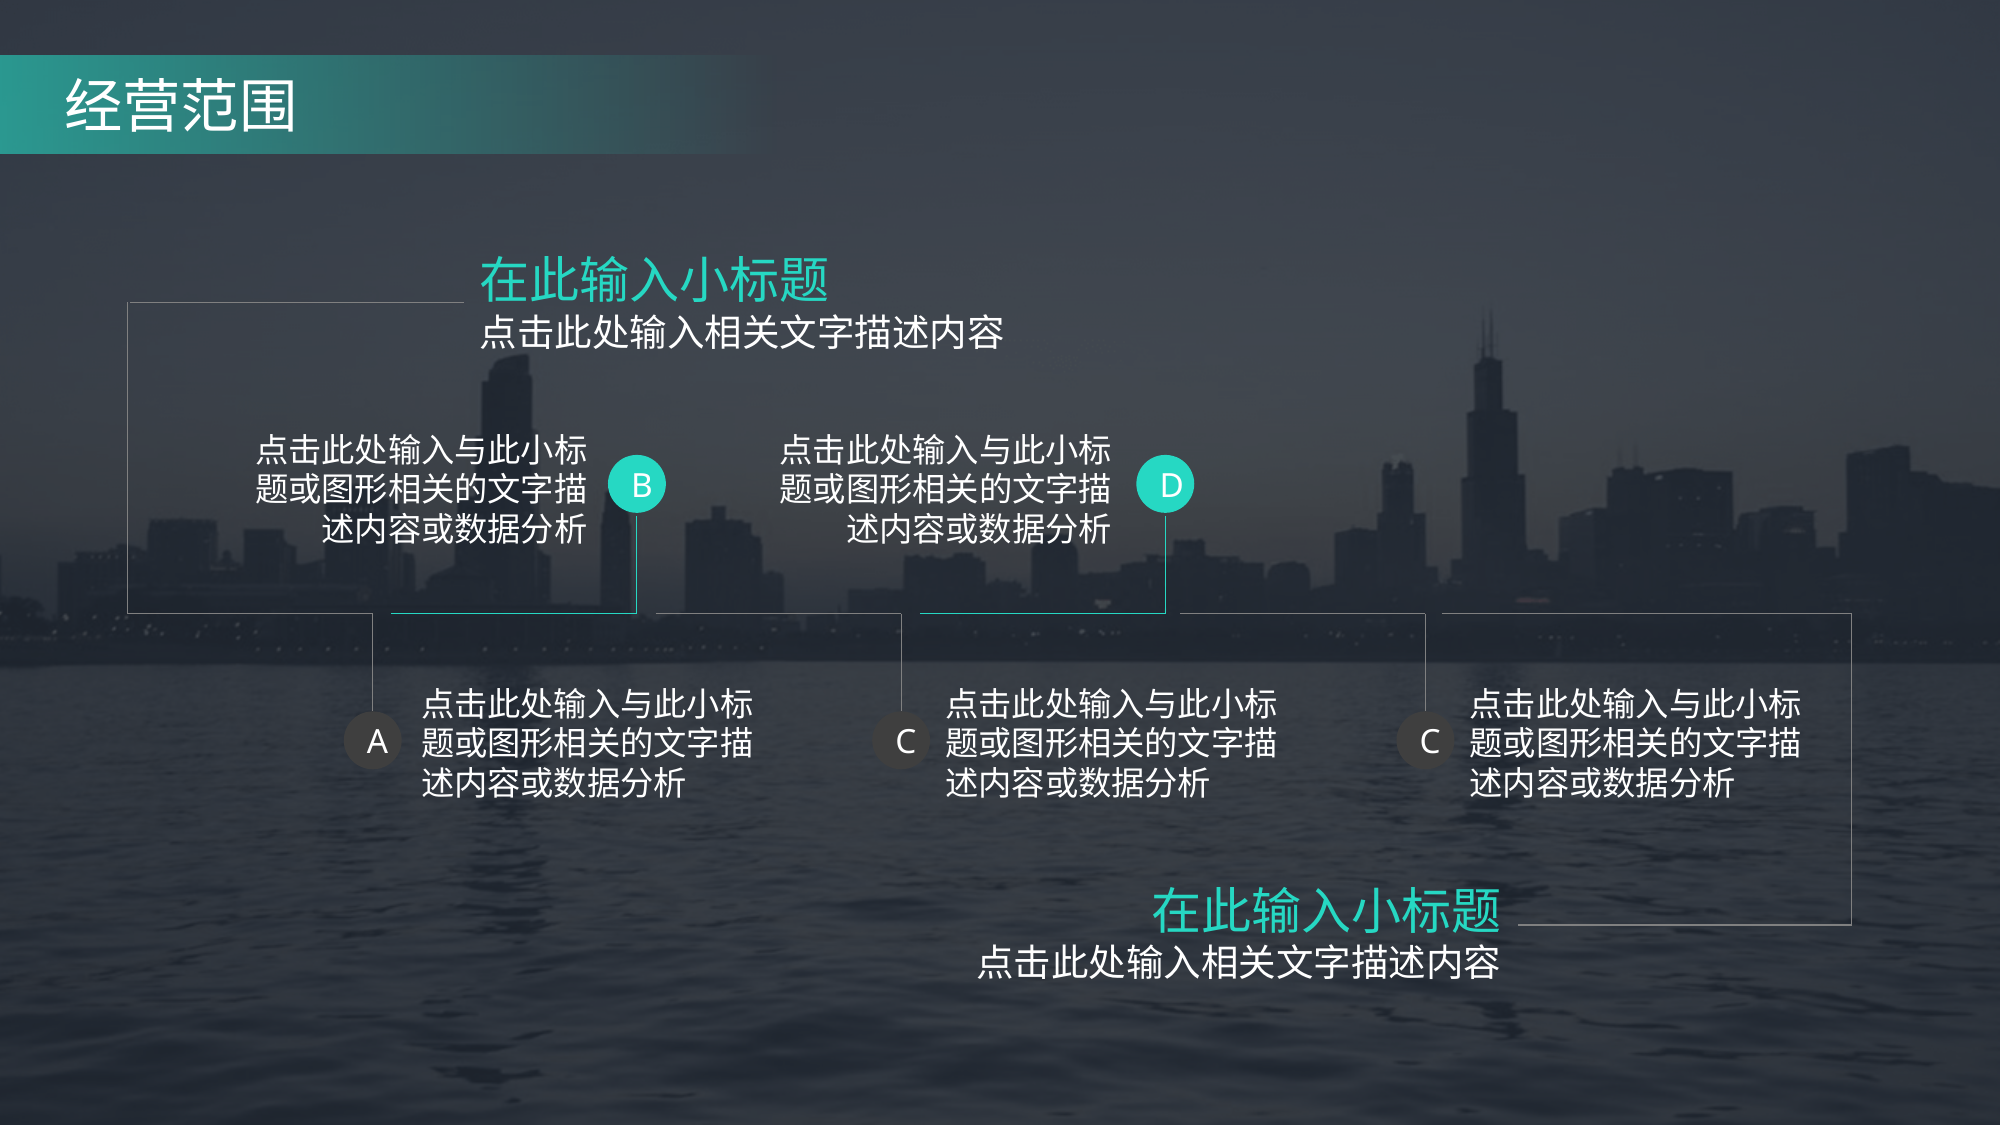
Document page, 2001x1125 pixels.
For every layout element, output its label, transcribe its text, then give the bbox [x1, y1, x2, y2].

text_box 点击此处输入与此小标题或图形相关的文字描述内容或数据分析 [735, 421, 1127, 556]
text_box B [606, 453, 667, 514]
text_box 点击此处输入与此小标题或图形相关的文字描述内容或数据分析 [930, 675, 1322, 810]
text_box 点击此处输入与此小标题或图形相关的文字描述内容或数据分析 [1454, 675, 1846, 810]
text_box 点击此处输入与此小标题或图形相关的文字描述内容或数据分析 [406, 675, 798, 810]
text_box C [1395, 710, 1454, 771]
text_box D [1135, 453, 1196, 514]
text_box 点击此处输入与此小标题或图形相关的文字描述内容或数据分析 [211, 421, 603, 556]
text_box 在此输入小标题 点击此处输入相关文字描述内容 [930, 871, 1516, 992]
title 经营范围 [47, 61, 314, 148]
text_box 在此输入小标题 点击此处输入相关文字描述内容 [464, 241, 1136, 362]
text_box C [871, 710, 930, 771]
text_box A [342, 710, 403, 771]
